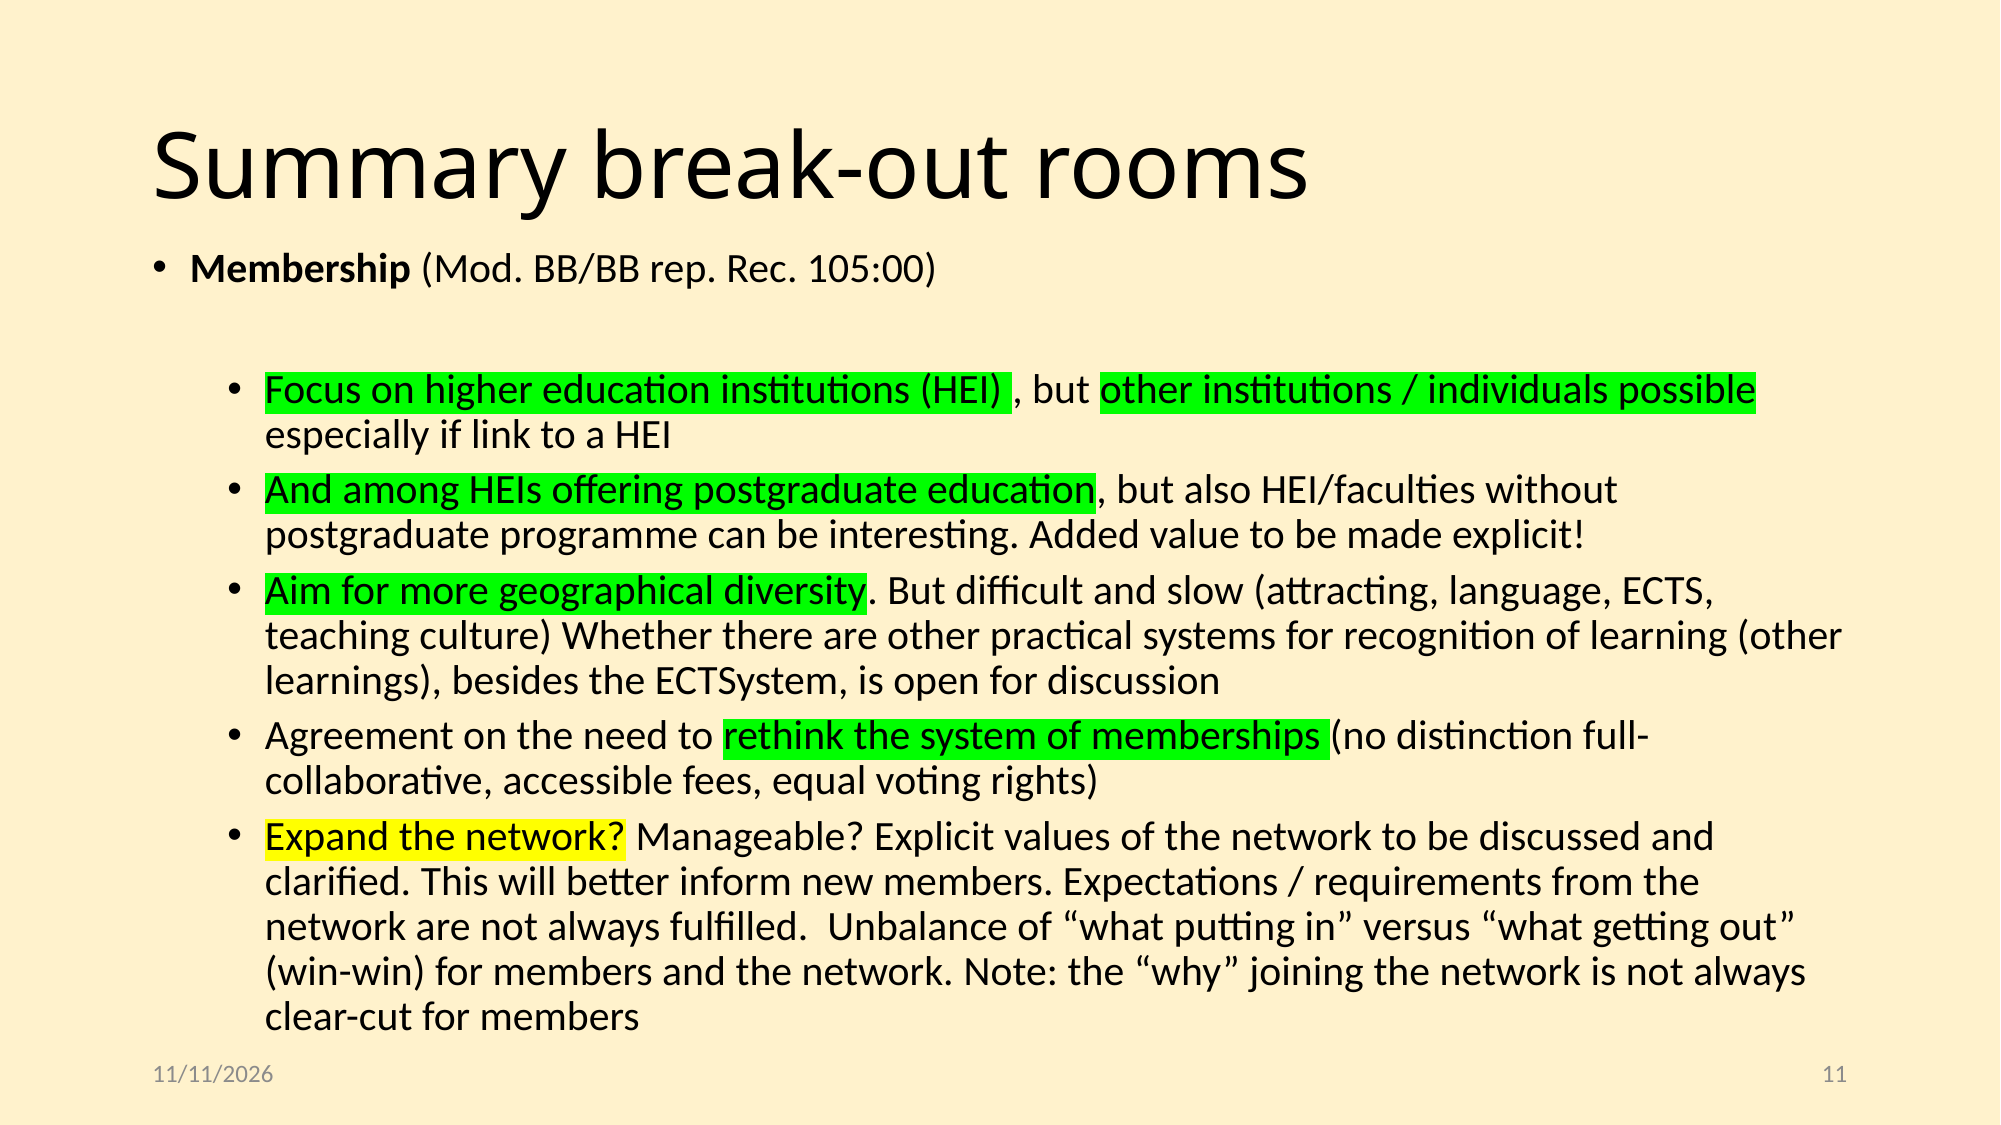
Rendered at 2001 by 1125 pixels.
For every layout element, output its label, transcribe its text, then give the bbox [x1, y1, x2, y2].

slide_number 11 [1412, 1042, 1863, 1103]
list Membership (Mod. BB/BB rep. Rec. 105:00) Focus on higher education institutions (HEI) , but other institutions / individuals possible especially if link to a HEI And among HEIs offering postgraduate education, but also HEI/faculties without postgraduate programme can be interesting. Added value to be made explicit! Aim for more geographical diversity. But difficult and slow (attracting, language, ECTS, teaching culture) Whether there are other practical systems for recognition of learning (other learnings), besides the ECTSystem, is open for discussion Agreement on the need to rethink the system of memberships (no distinction full-collaborative, accessible fees, equal voting rights) Expand the network? Manageable? Explicit values of the network to be discussed and clarified. This will better inform new members. Expectations / requirements from the network are not always fulfilled. Unbalance of “what putting in” versus “what getting out” (win-win) for members and the network. Note: the “why” joining the network is not always clear-cut for members [137, 238, 1863, 1053]
title Summary break-out rooms [137, 59, 1863, 238]
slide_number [137, 1042, 588, 1103]
